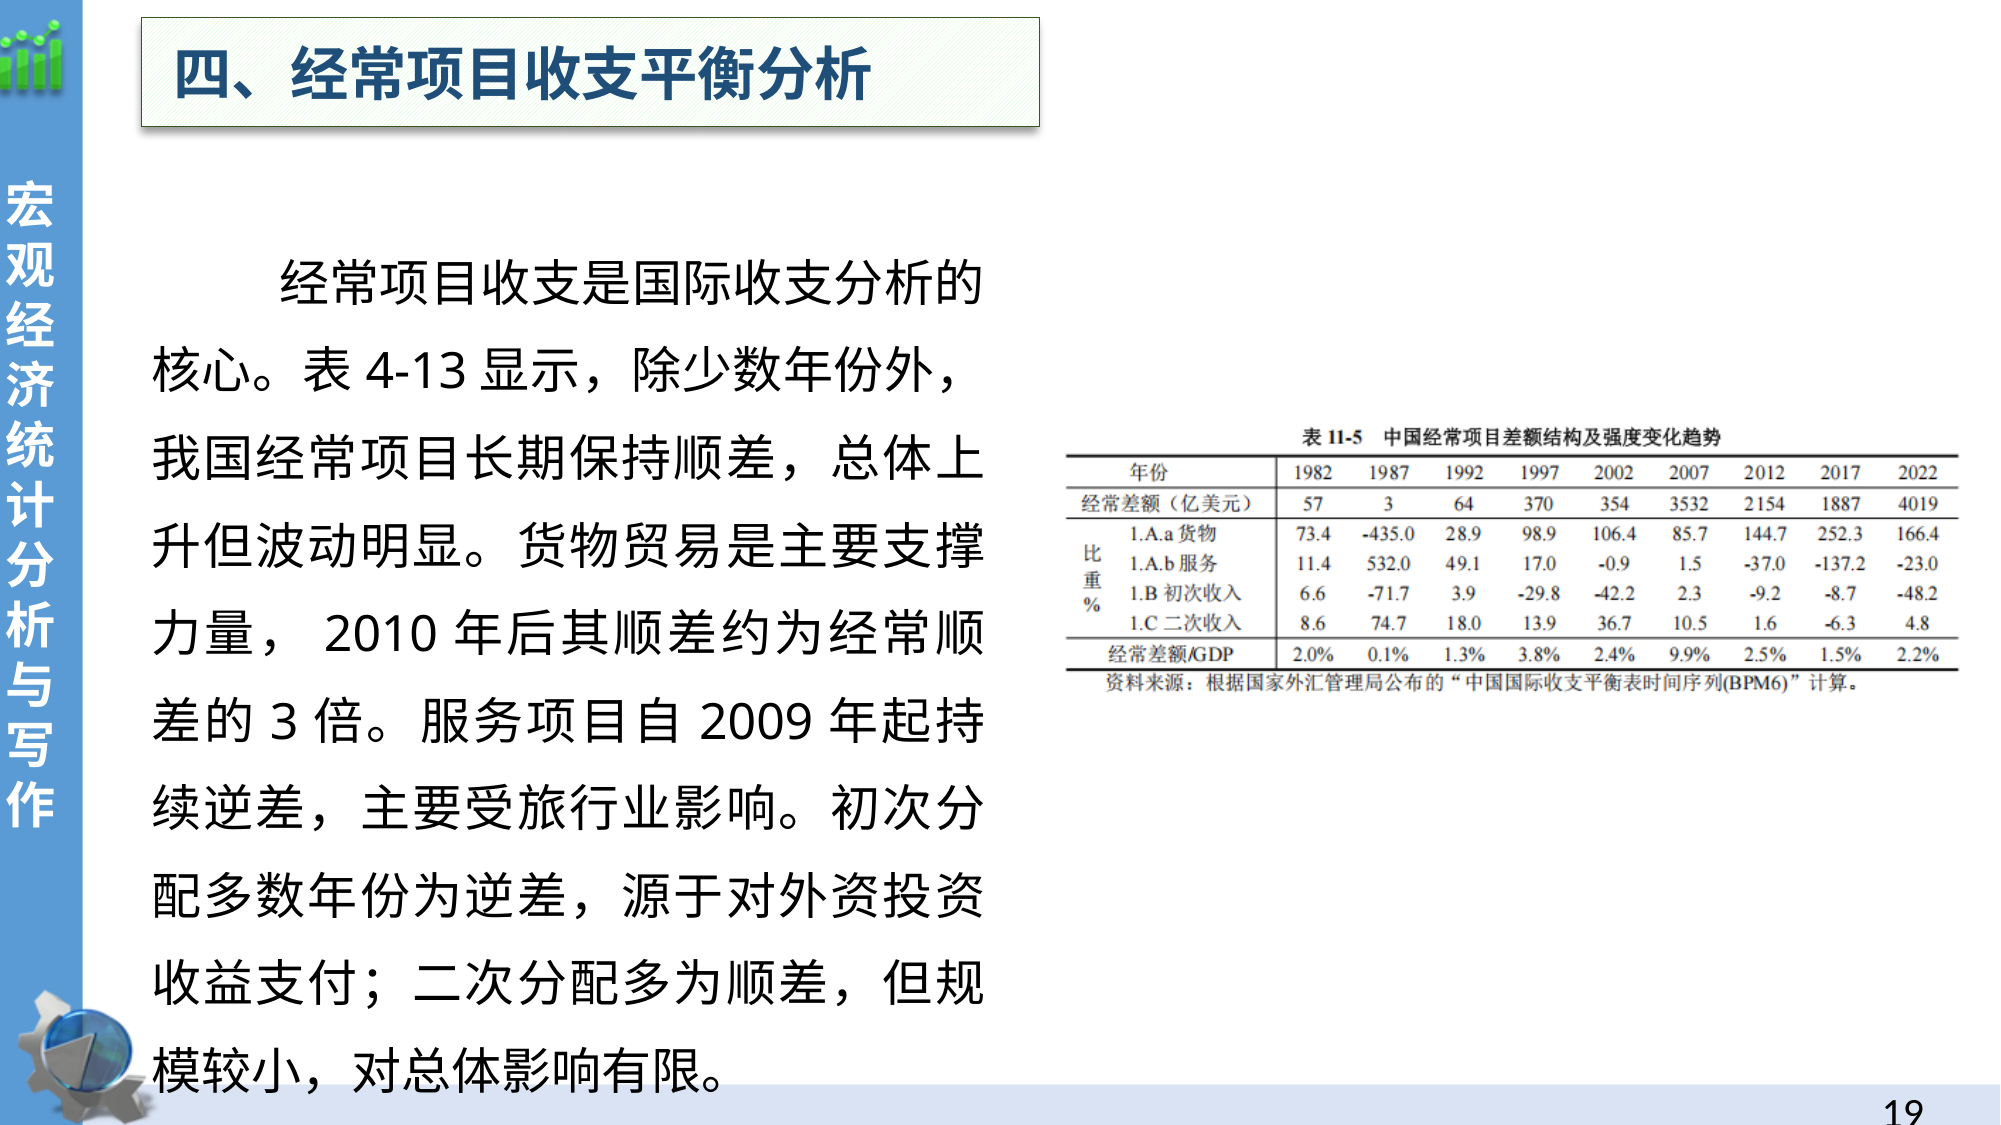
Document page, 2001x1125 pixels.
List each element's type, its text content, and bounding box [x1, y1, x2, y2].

slide_number 18 [1786, 1085, 1940, 1125]
text_box 经常项目收支是国际收支分析的核心。表4-13显示，除少数年份外，我国经常项目长期保持顺差，总体上升但波动明显。货物贸易是主要支撑力量，2010年后其顺差约为经常顺差的3倍。服务项目自2009年起持续逆差，主要受旅行业影响。初次分配多数年份为逆差，源于对外资投资收益支付；二次分配多为顺差，但规模较小，对总体影响有限。 [98, 216, 1000, 1107]
text_box 四、经常项目收支平衡分析 [141, 17, 1040, 127]
picture [0, 0, 2001, 1125]
list [98, 215, 1968, 393]
